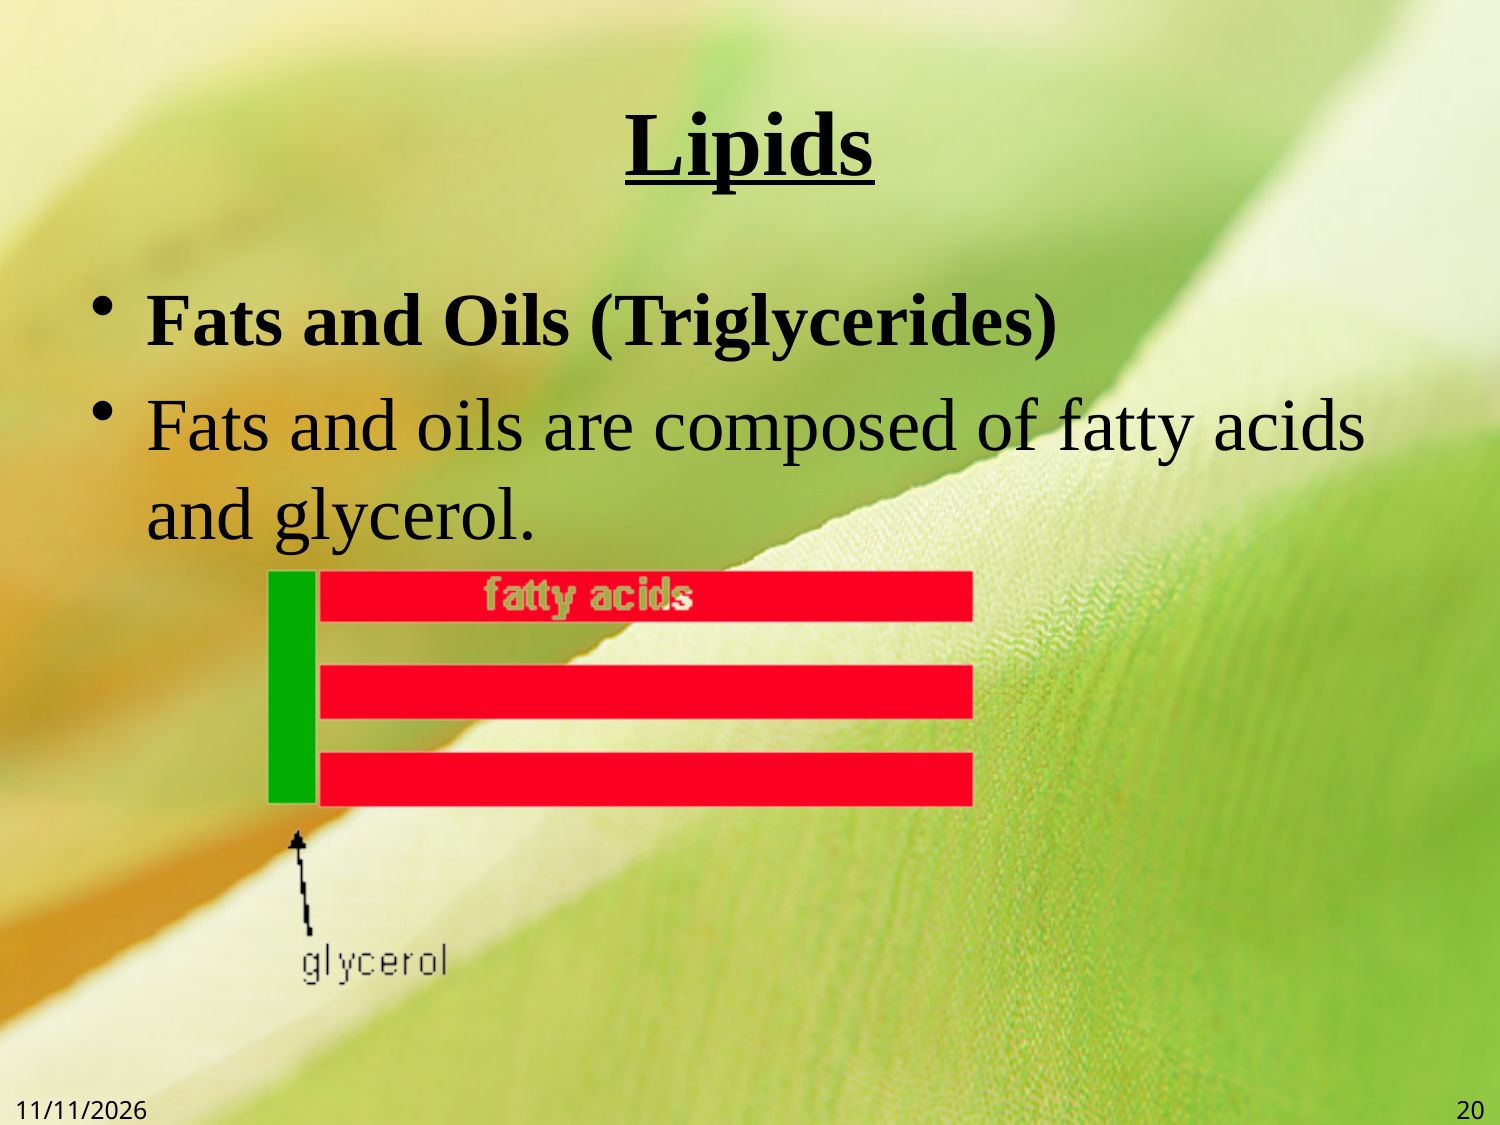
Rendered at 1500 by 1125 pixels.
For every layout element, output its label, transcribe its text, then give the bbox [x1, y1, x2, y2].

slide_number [0, 1087, 351, 1125]
list Fats and Oils (Triglycerides) Fats and oils are composed of fatty acids and glycerol. [74, 262, 1426, 540]
slide_number 20 [1324, 1087, 1500, 1125]
picture [0, 0, 1500, 1125]
title Lipids [74, 44, 1426, 233]
